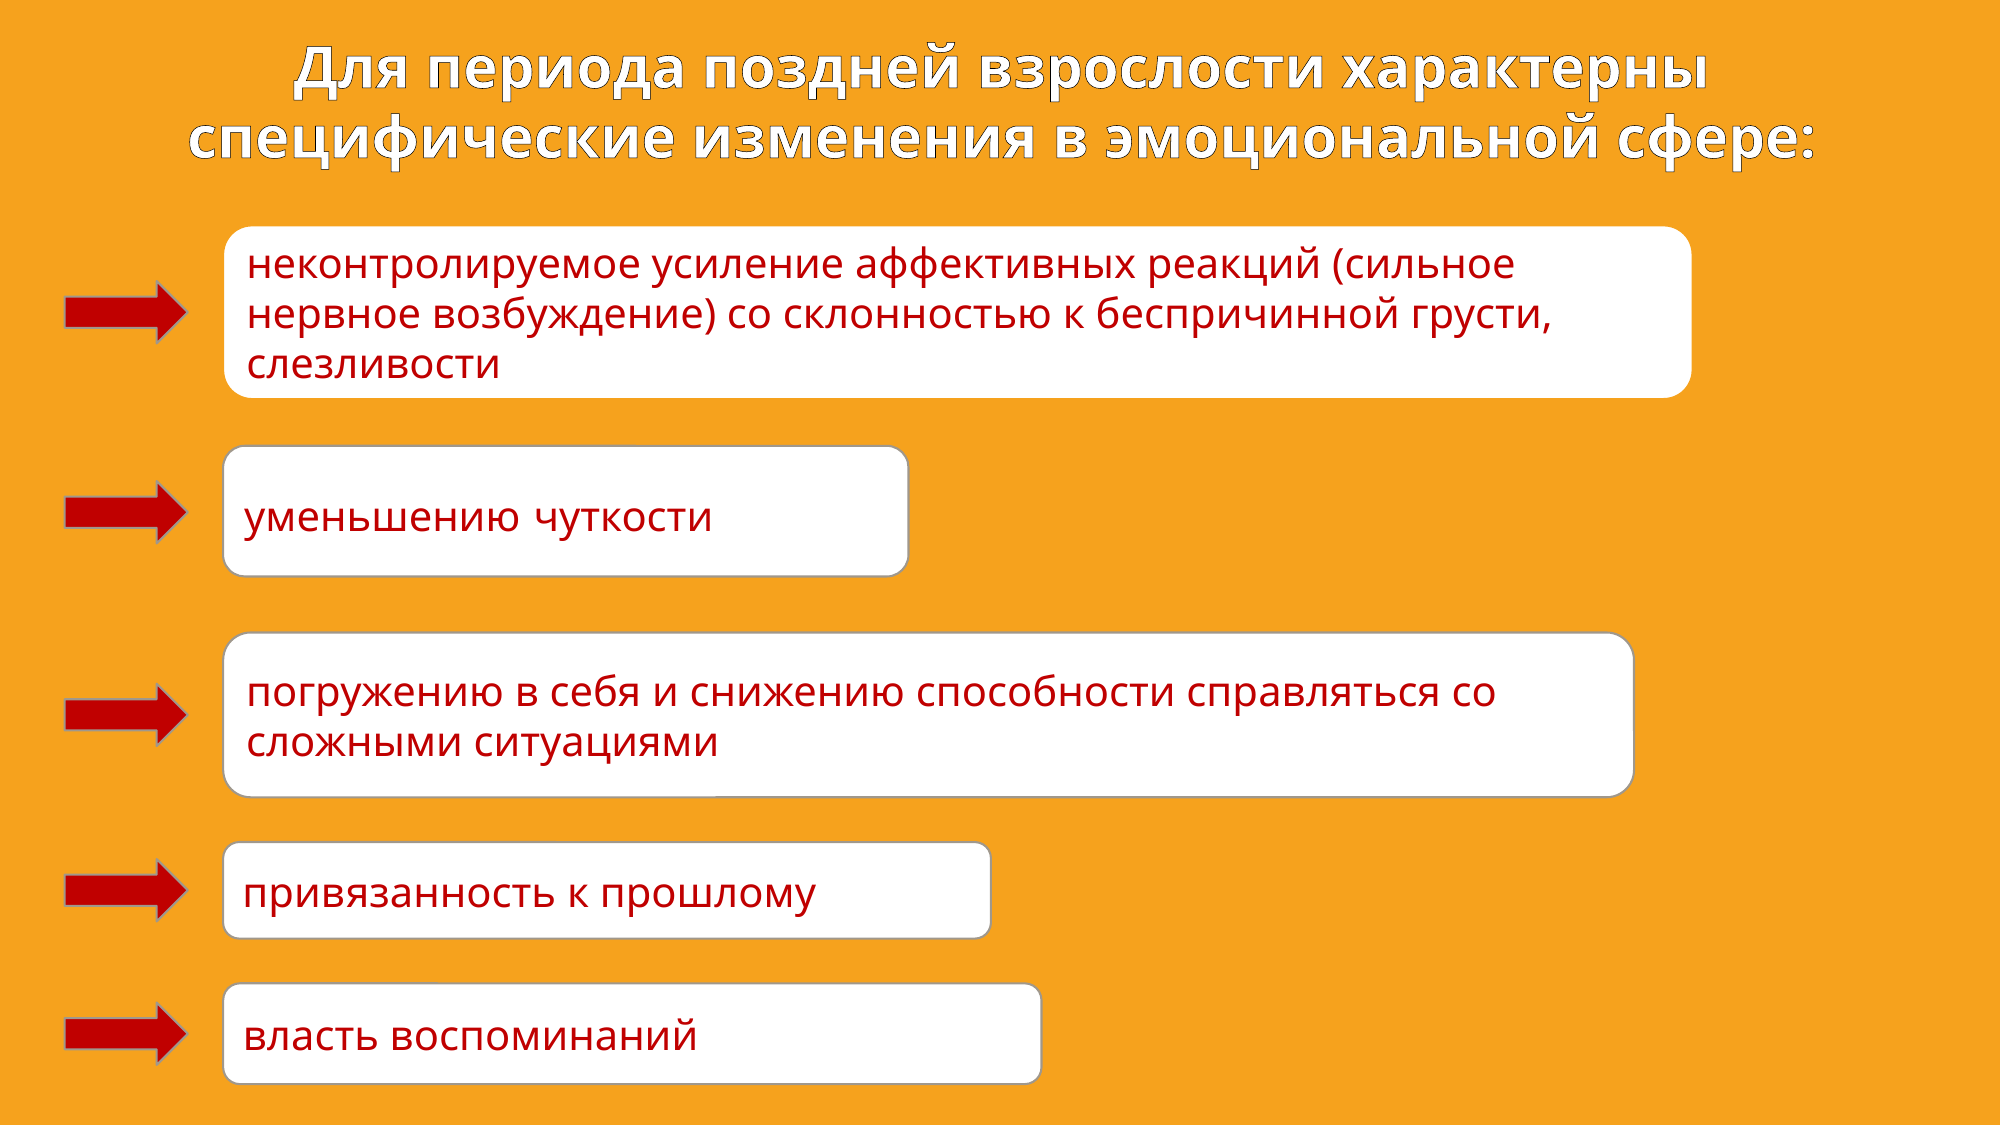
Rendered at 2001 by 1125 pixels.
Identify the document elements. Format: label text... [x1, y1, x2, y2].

text_box неконтролируемое усиление аффективных реакций (сильное нервное возбуждение) со склонностью к беспричинной грусти, слезливости [222, 224, 1694, 401]
text_box Для периода поздней взрослости характерны специфические изменения в эмоциональной сфере: [133, 22, 1870, 177]
text_box [63, 1001, 189, 1066]
text_box привязанность к прошлому [222, 840, 992, 940]
text_box [63, 280, 189, 345]
text_box [63, 682, 189, 747]
text_box власть воспоминаний [222, 982, 1043, 1086]
text_box уменьшению чуткости [222, 444, 910, 578]
text_box [63, 480, 189, 545]
text_box [63, 858, 189, 923]
text_box погружению в себя и снижению способности справляться со сложными ситуациями [222, 631, 1636, 799]
